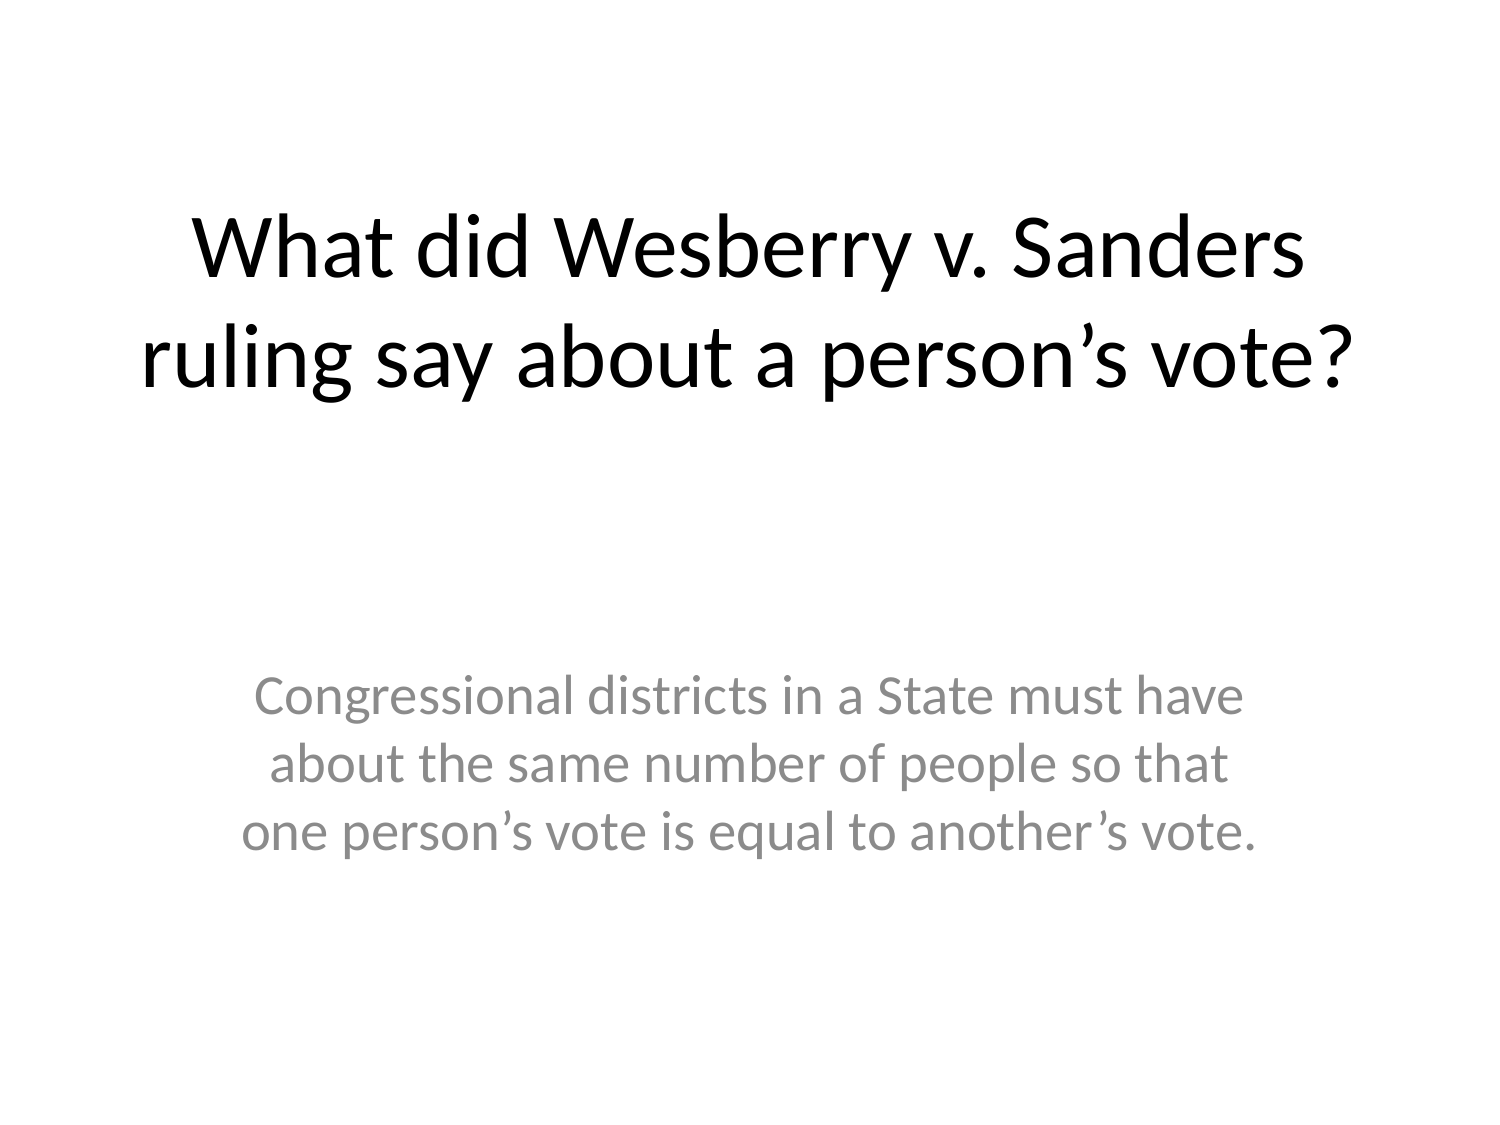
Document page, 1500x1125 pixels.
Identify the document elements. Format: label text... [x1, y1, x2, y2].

subtitle Congressional districts in a State must have about the same number of people so that one person’s vote is equal to another’s vote. [225, 650, 1275, 938]
title What did Wesberry v. Sanders ruling say about a person’s vote? [112, 174, 1388, 417]
